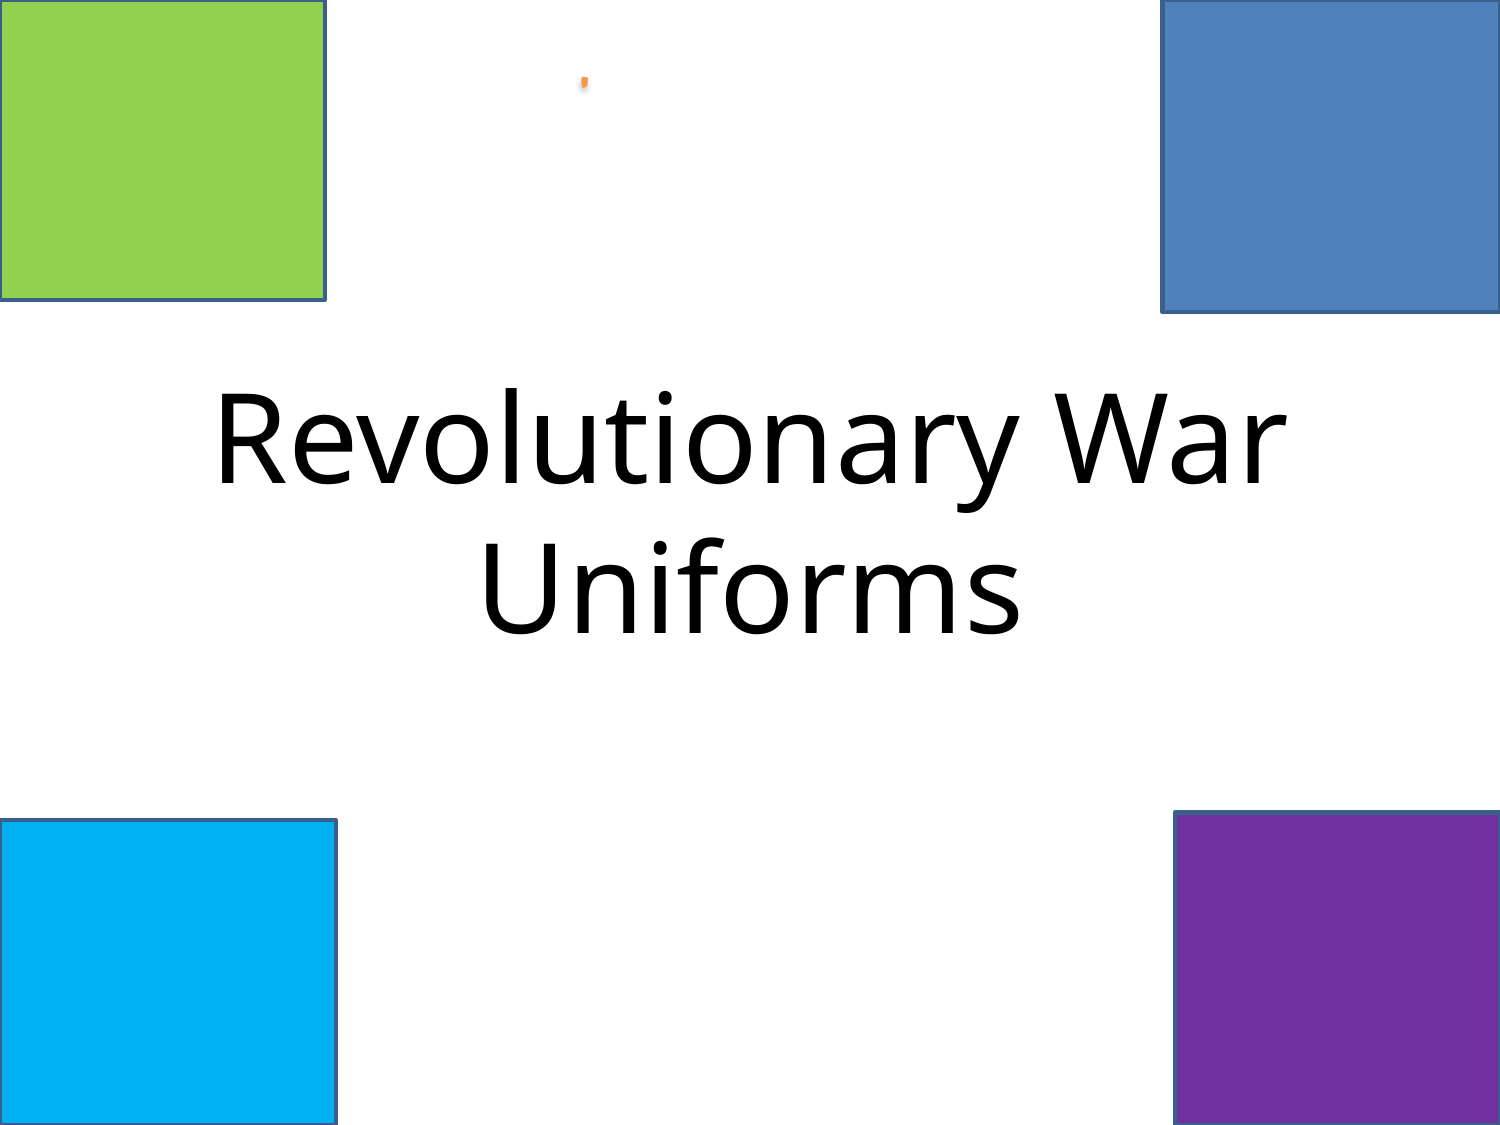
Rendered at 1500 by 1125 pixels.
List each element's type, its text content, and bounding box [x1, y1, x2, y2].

text_box [0, 0, 327, 302]
text_box [581, 76, 589, 88]
text_box [1173, 810, 1500, 1125]
text_box [0, 818, 338, 1125]
title Revolutionary War Uniforms [112, 387, 1388, 629]
text_box [1160, 0, 1500, 314]
